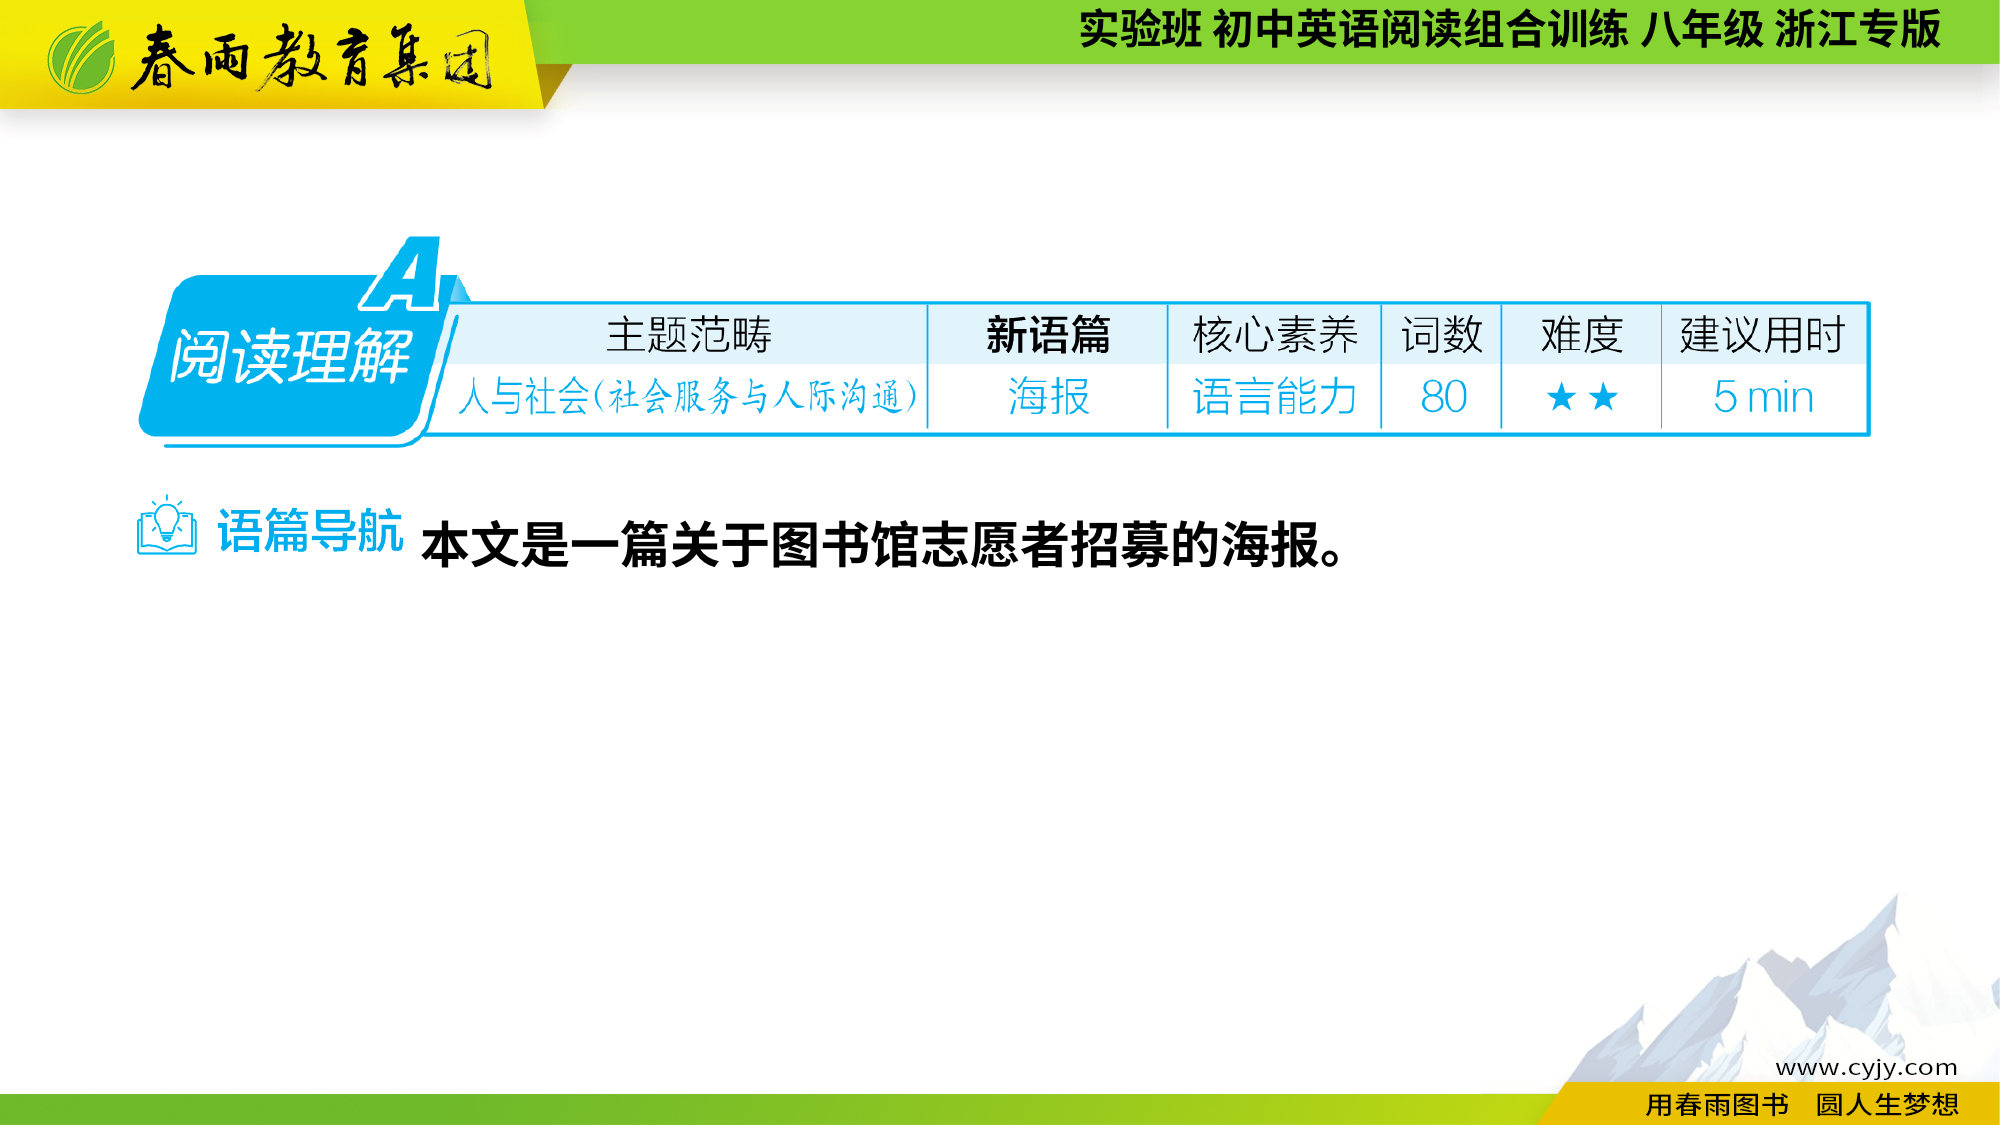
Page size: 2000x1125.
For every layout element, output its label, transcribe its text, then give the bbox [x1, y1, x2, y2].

picture [0, 0, 2000, 1125]
list 本文是一篇关于图书馆志愿者招募的海报。 [66, 475, 1951, 571]
